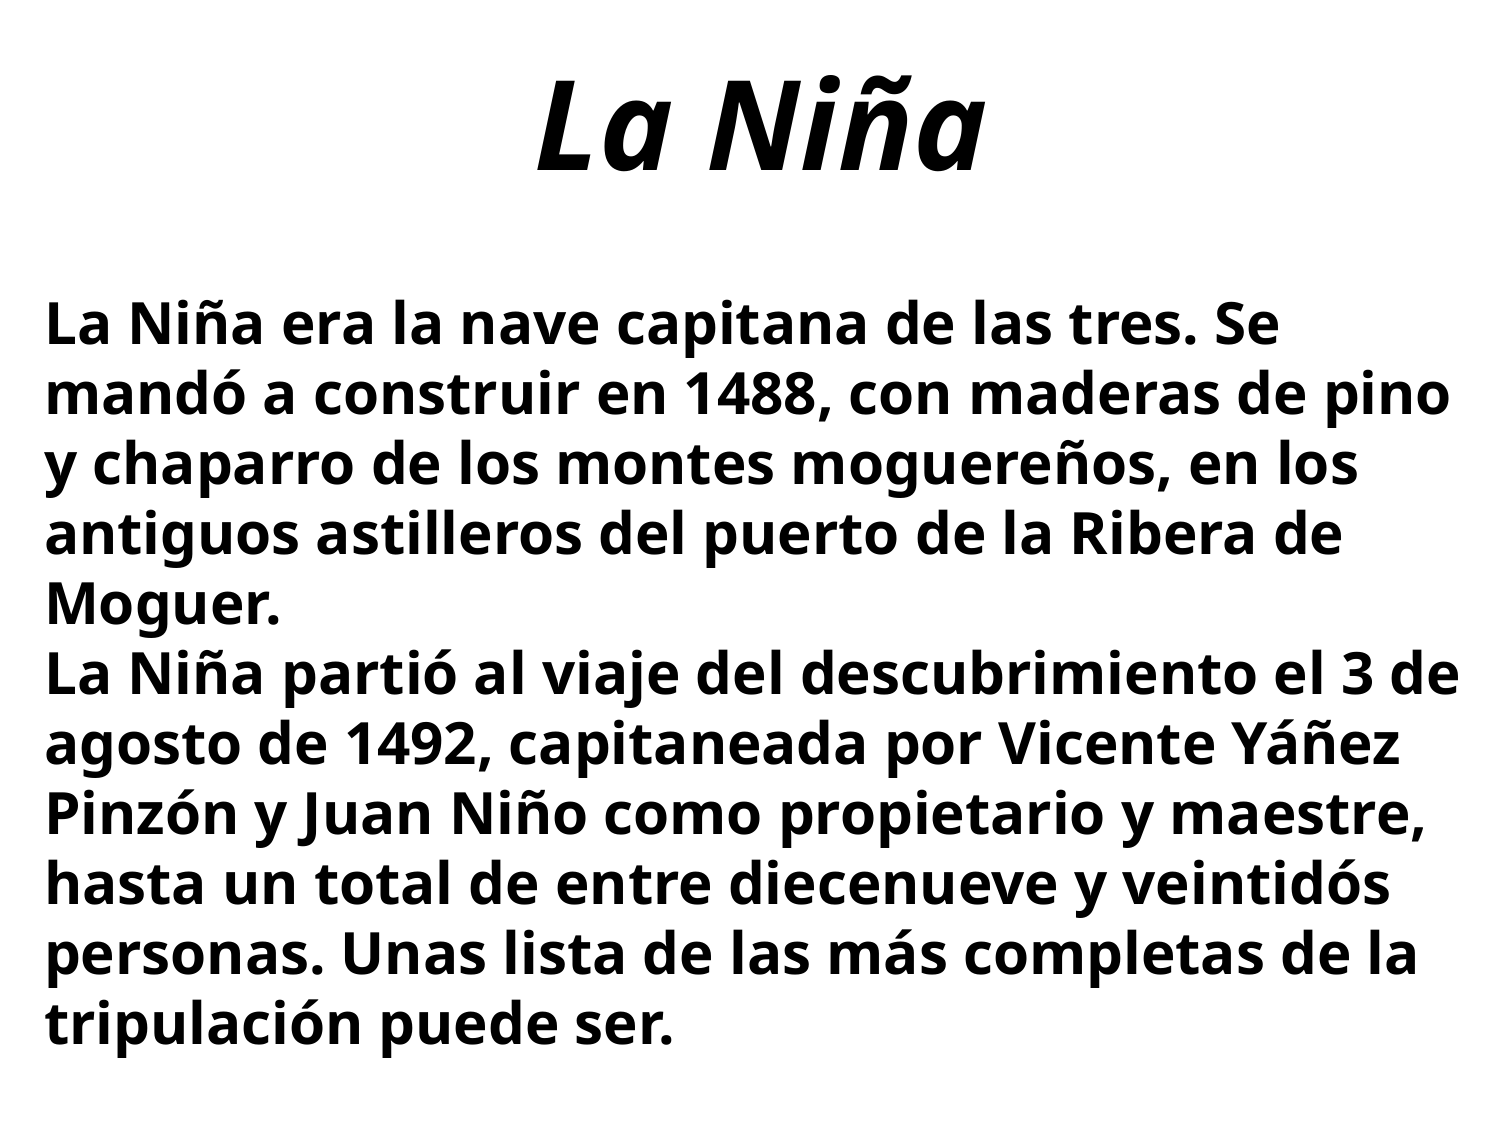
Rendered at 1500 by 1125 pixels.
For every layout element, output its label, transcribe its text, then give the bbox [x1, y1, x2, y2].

title La Niña [123, 0, 1399, 242]
text_box La Niña era la nave capitana de las tres. Se mandó a construir en 1488, con maderas de pino y chaparro de los montes moguereños, en los antiguos astilleros del puerto de la Ribera de Moguer. La Niña partió al viaje del descubrimiento el 3 de agosto de 1492, capitaneada por Vicente Yáñez Pinzón y Juan Niño como propietario y maestre, hasta un total de entre diecenueve y veintidós personas. Unas lista de las más completas de la tripulación puede ser. [29, 278, 1483, 1064]
